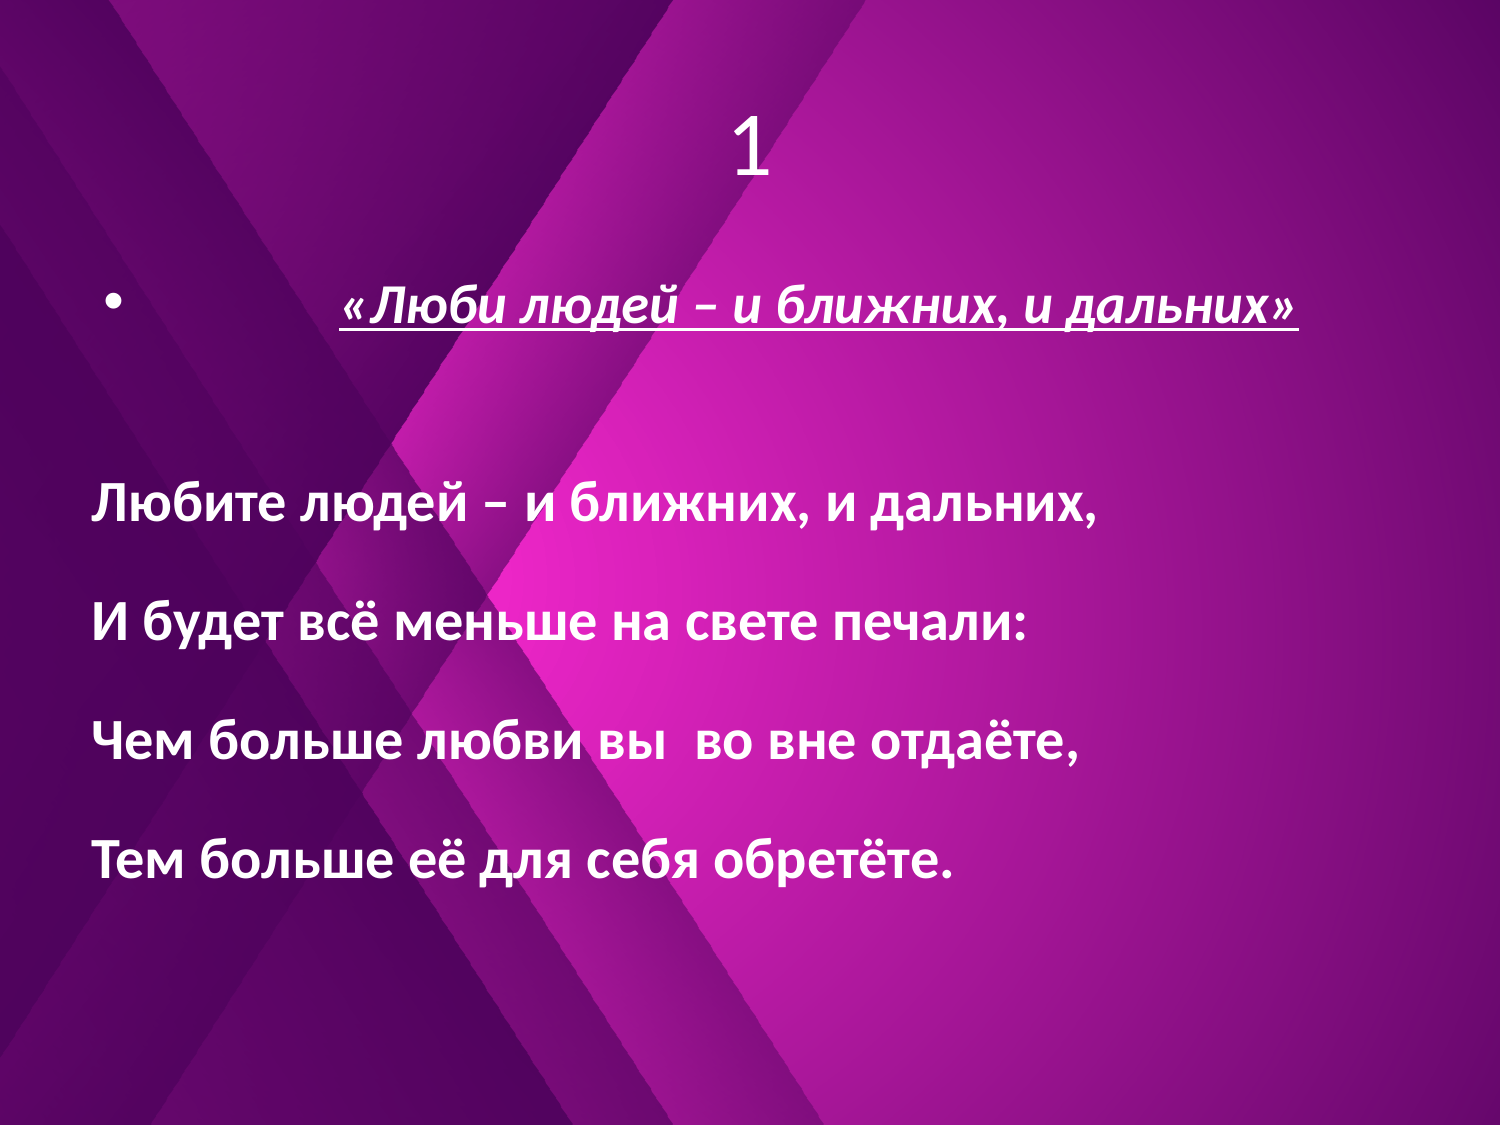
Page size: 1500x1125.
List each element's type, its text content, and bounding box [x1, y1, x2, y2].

list «Люби людей – и ближних, и дальних» Любите людей – и ближних, и дальних, И будет всё меньше на свете печали: Чем больше любви вы во вне отдаёте, Тем больше её для себя обретёте. [76, 231, 1427, 1059]
picture [0, 0, 1500, 1125]
title 1 [75, 45, 1425, 233]
